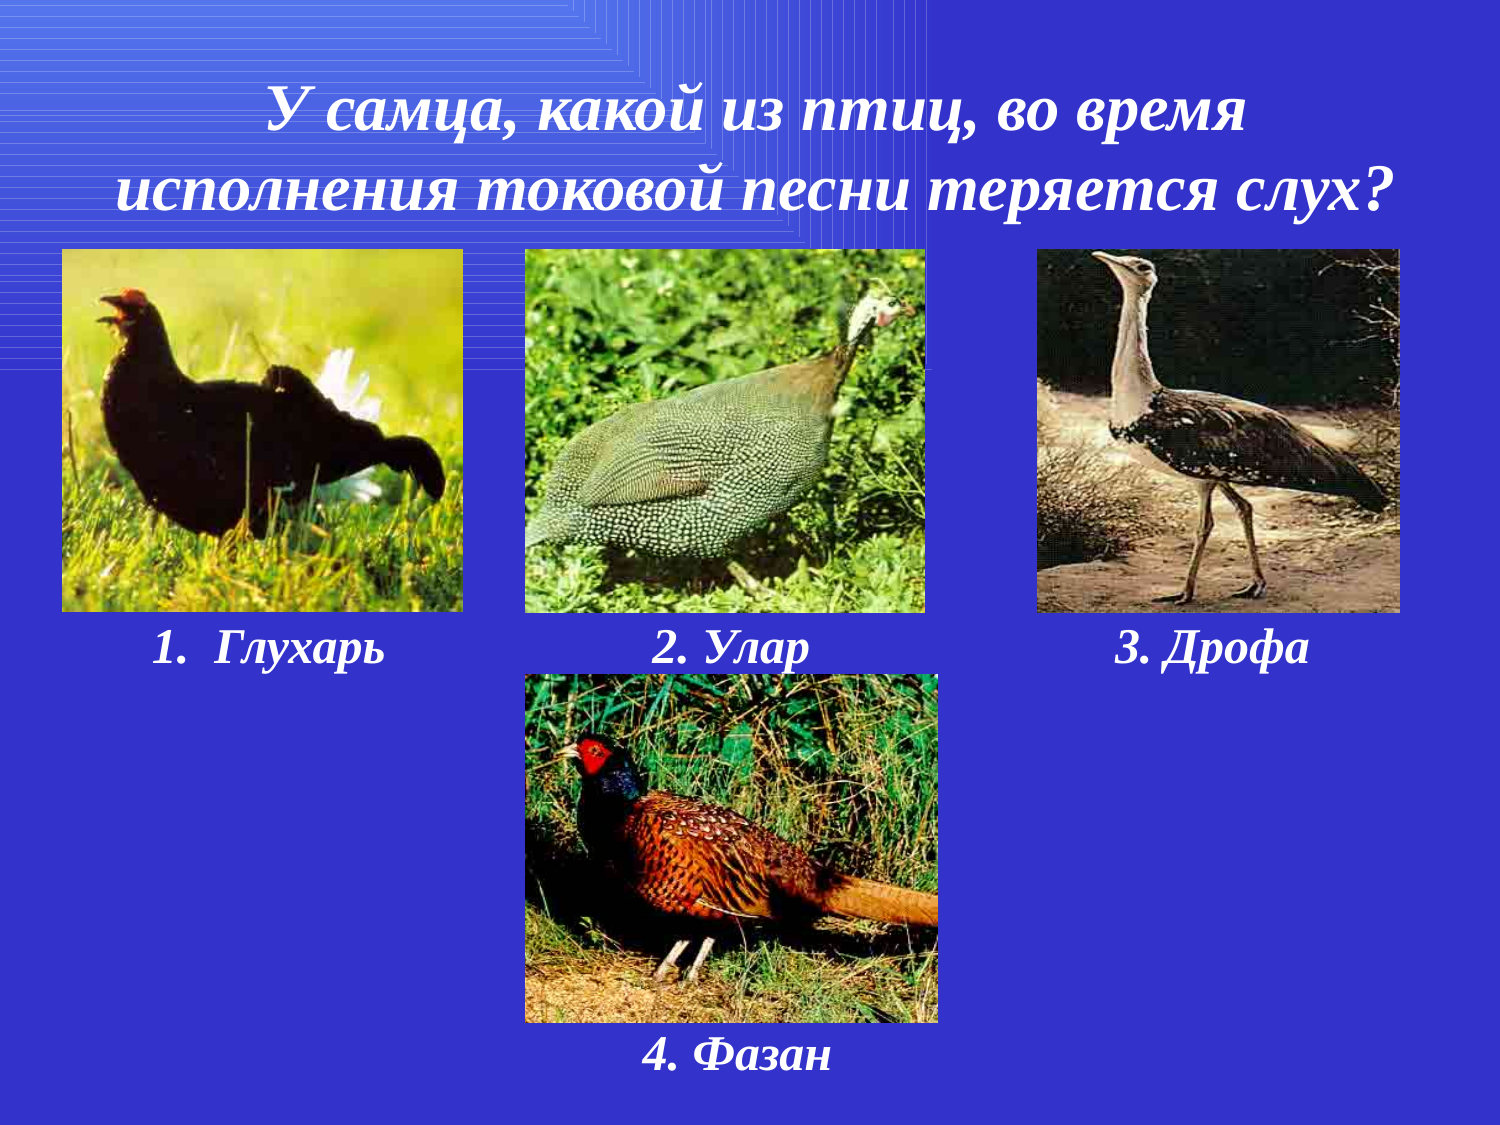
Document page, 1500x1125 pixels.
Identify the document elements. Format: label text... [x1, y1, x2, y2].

picture [1037, 249, 1401, 613]
text_box У самца, какой из птиц, во время исполнения токовой песни теряется слух? [74, 0, 1438, 288]
text_box 4. Фазан [549, 1031, 925, 1088]
text_box 2. Улар [549, 621, 913, 673]
picture [62, 249, 463, 613]
picture [524, 674, 938, 1024]
text_box 1. Глухарь [87, 620, 450, 688]
picture [524, 249, 926, 613]
text_box 3. Дрофа [1024, 599, 1400, 688]
